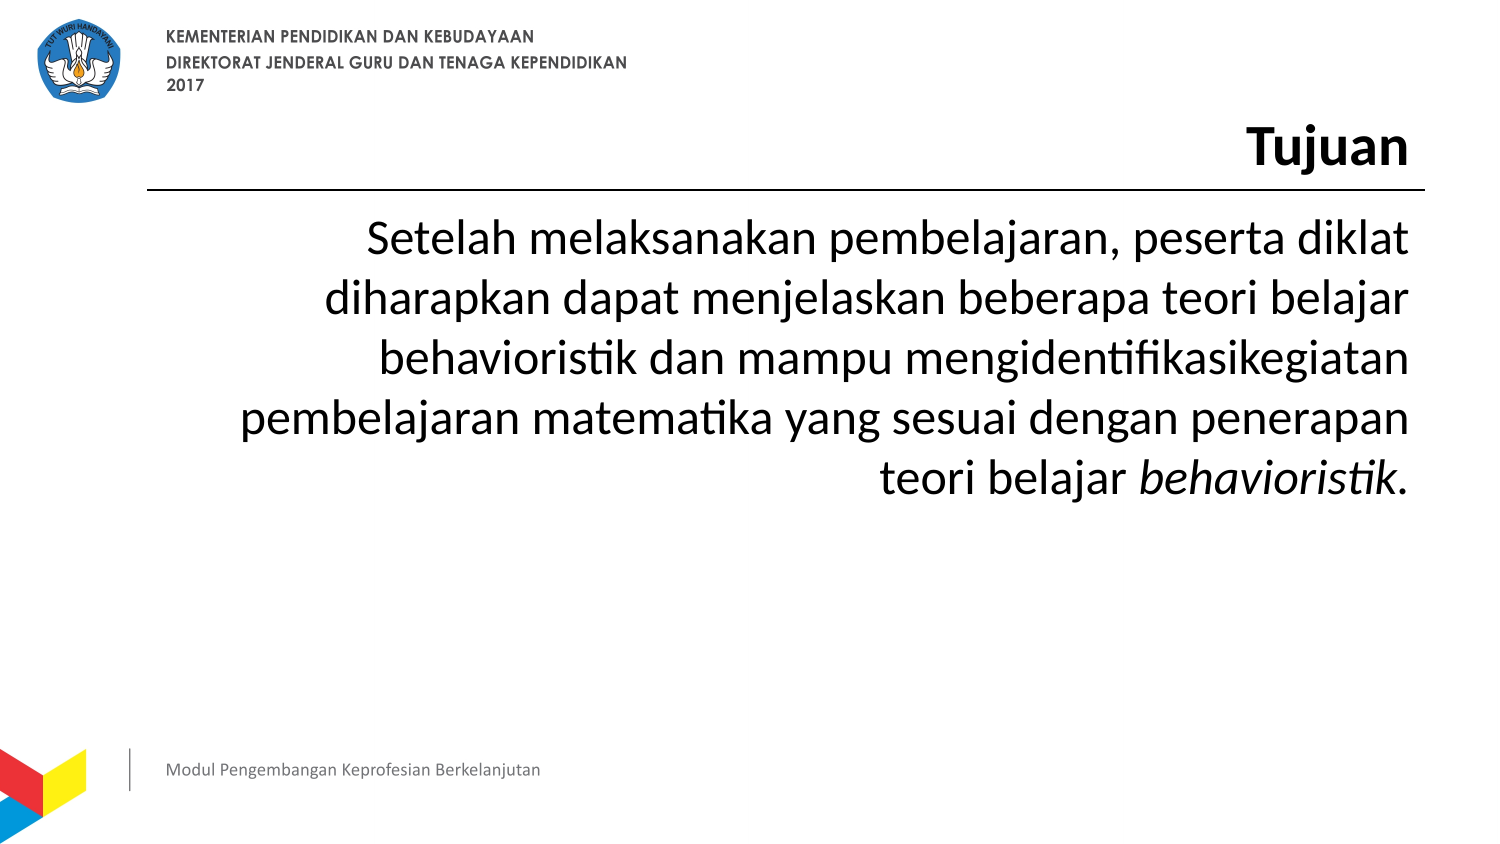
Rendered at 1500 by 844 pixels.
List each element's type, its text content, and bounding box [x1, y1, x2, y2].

list Setelah melaksanakan pembelajaran, peserta diklat diharapkan dapat menjelaskan beberapa teori belajar behavioristik dan mampu mengidentifikasikegiatan pembelajaran matematika yang sesuai dengan penerapan teori belajar behavioristik. [147, 196, 1425, 754]
picture [0, 0, 1498, 844]
title Tujuan [147, 99, 1425, 185]
